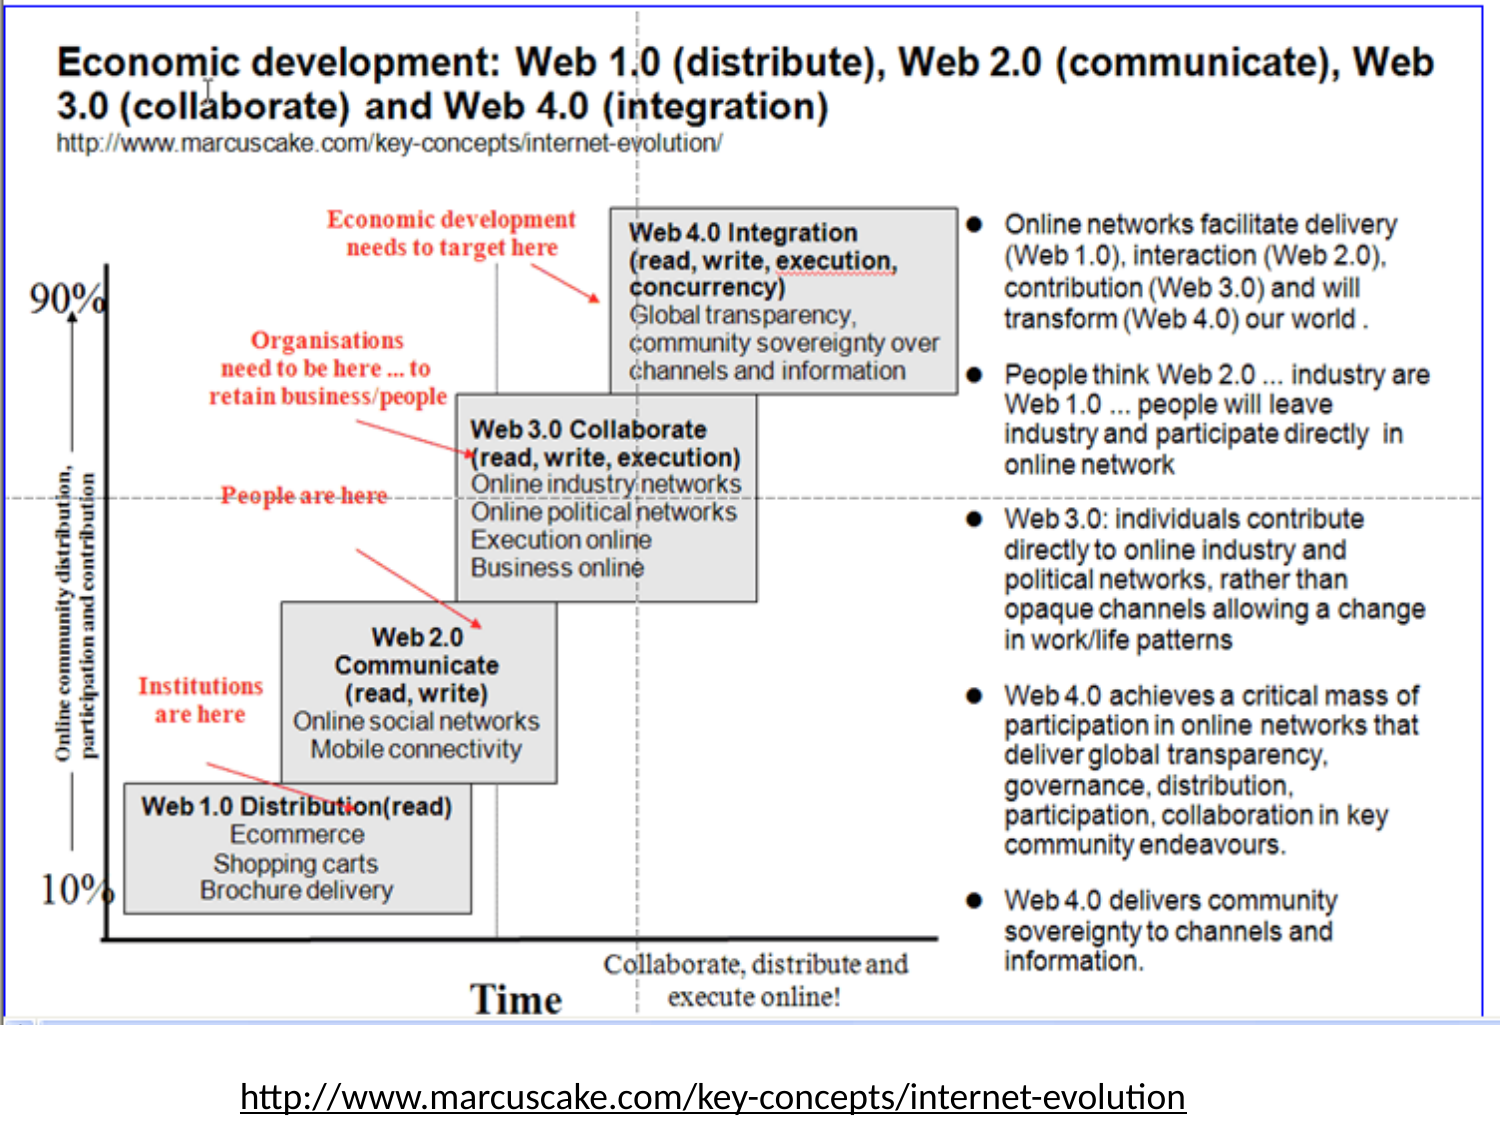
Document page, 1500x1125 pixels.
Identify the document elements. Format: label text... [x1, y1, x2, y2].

picture [0, 0, 1500, 1026]
text_box http://www.marcuscake.com/key-concepts/internet-evolution [224, 1064, 1275, 1124]
